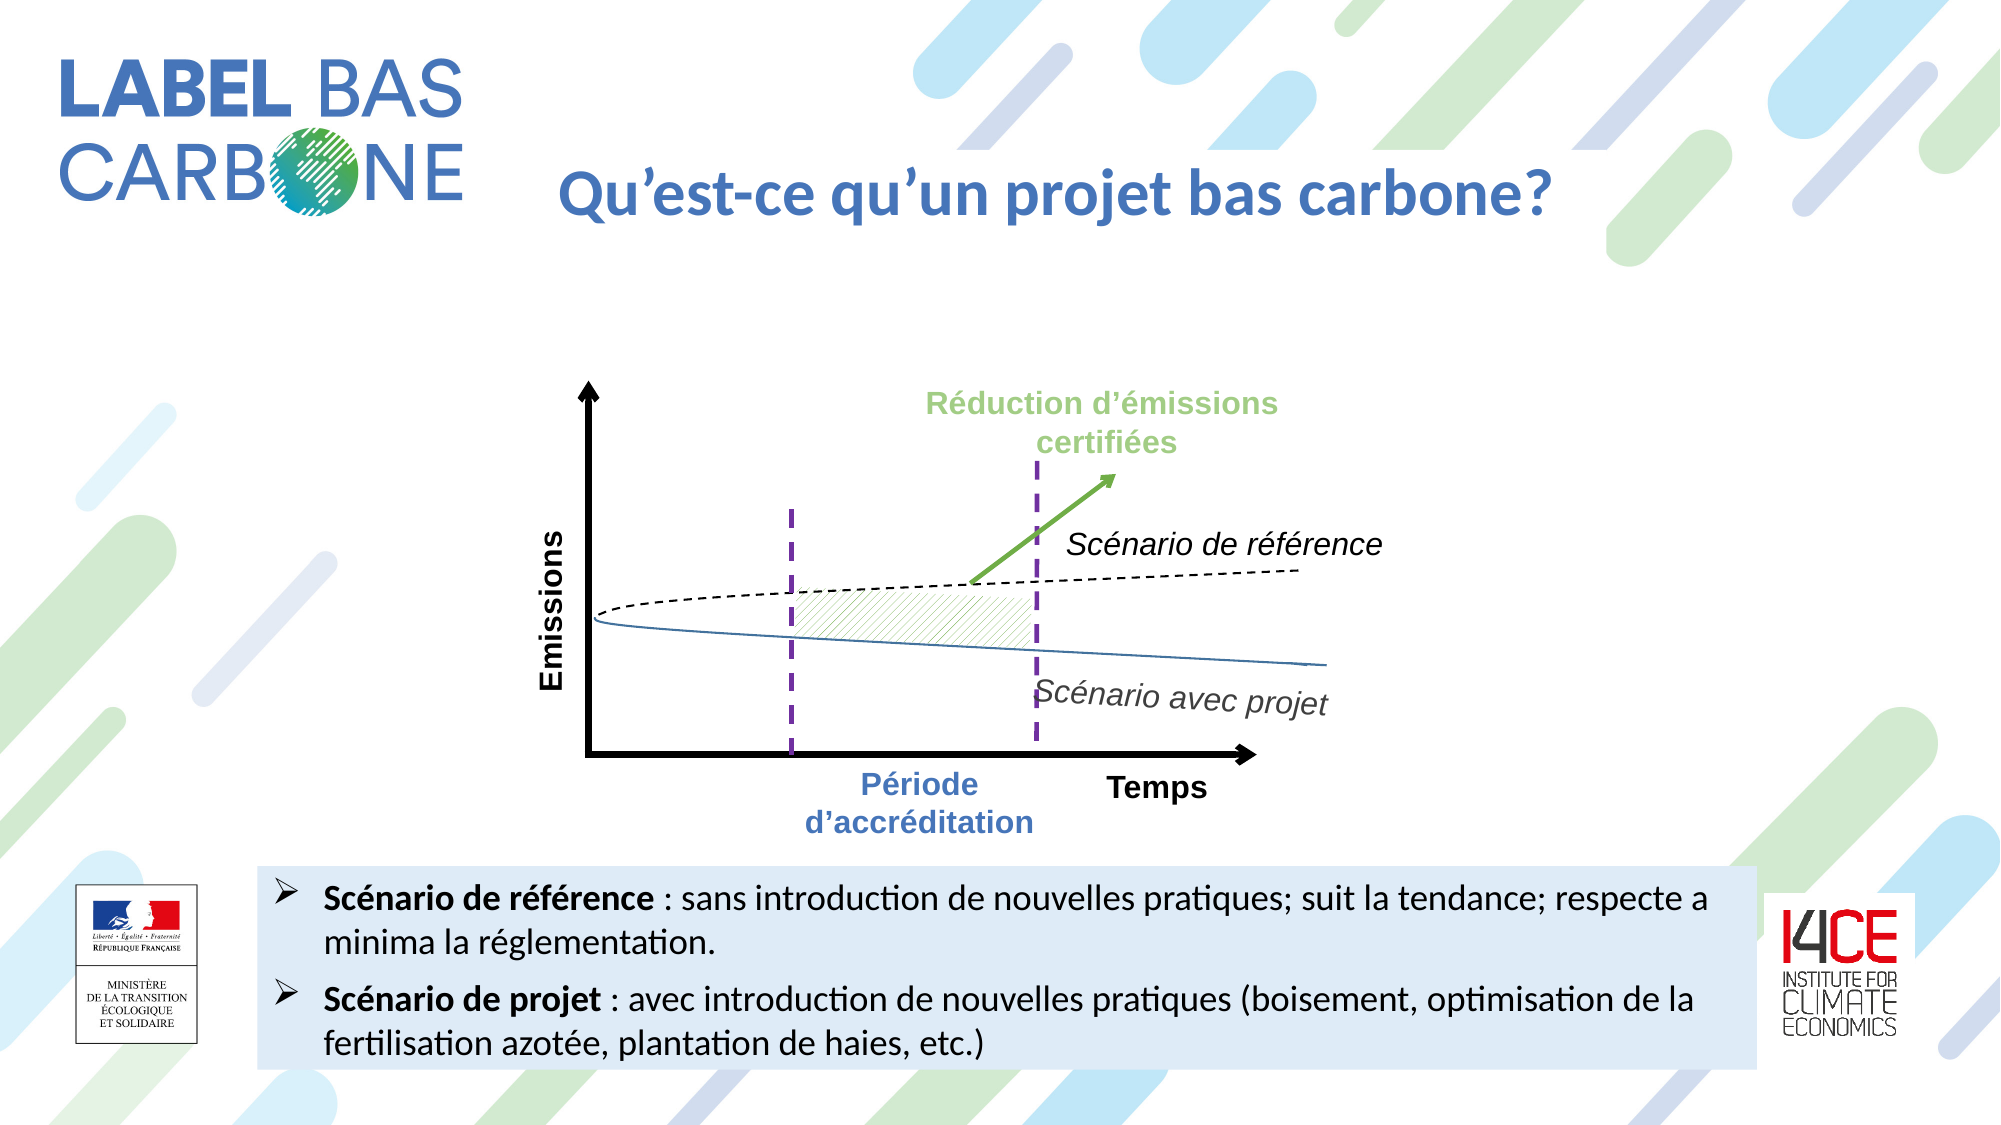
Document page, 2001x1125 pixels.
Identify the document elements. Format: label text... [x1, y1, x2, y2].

text_box Scénario de référence : sans introduction de nouvelles pratiques; suit la tendance; respecte a minima la réglementation. Scénario de projet : avec introduction de nouvelles pratiques (boisement, optimisation de la fertilisation azotée, plantation de haies, etc.) [257, 866, 1757, 1070]
subtitle Qu’est-ce qu’un projet bas carbone? [522, 149, 1607, 298]
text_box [522, 375, 1439, 849]
picture [0, 0, 2000, 1125]
